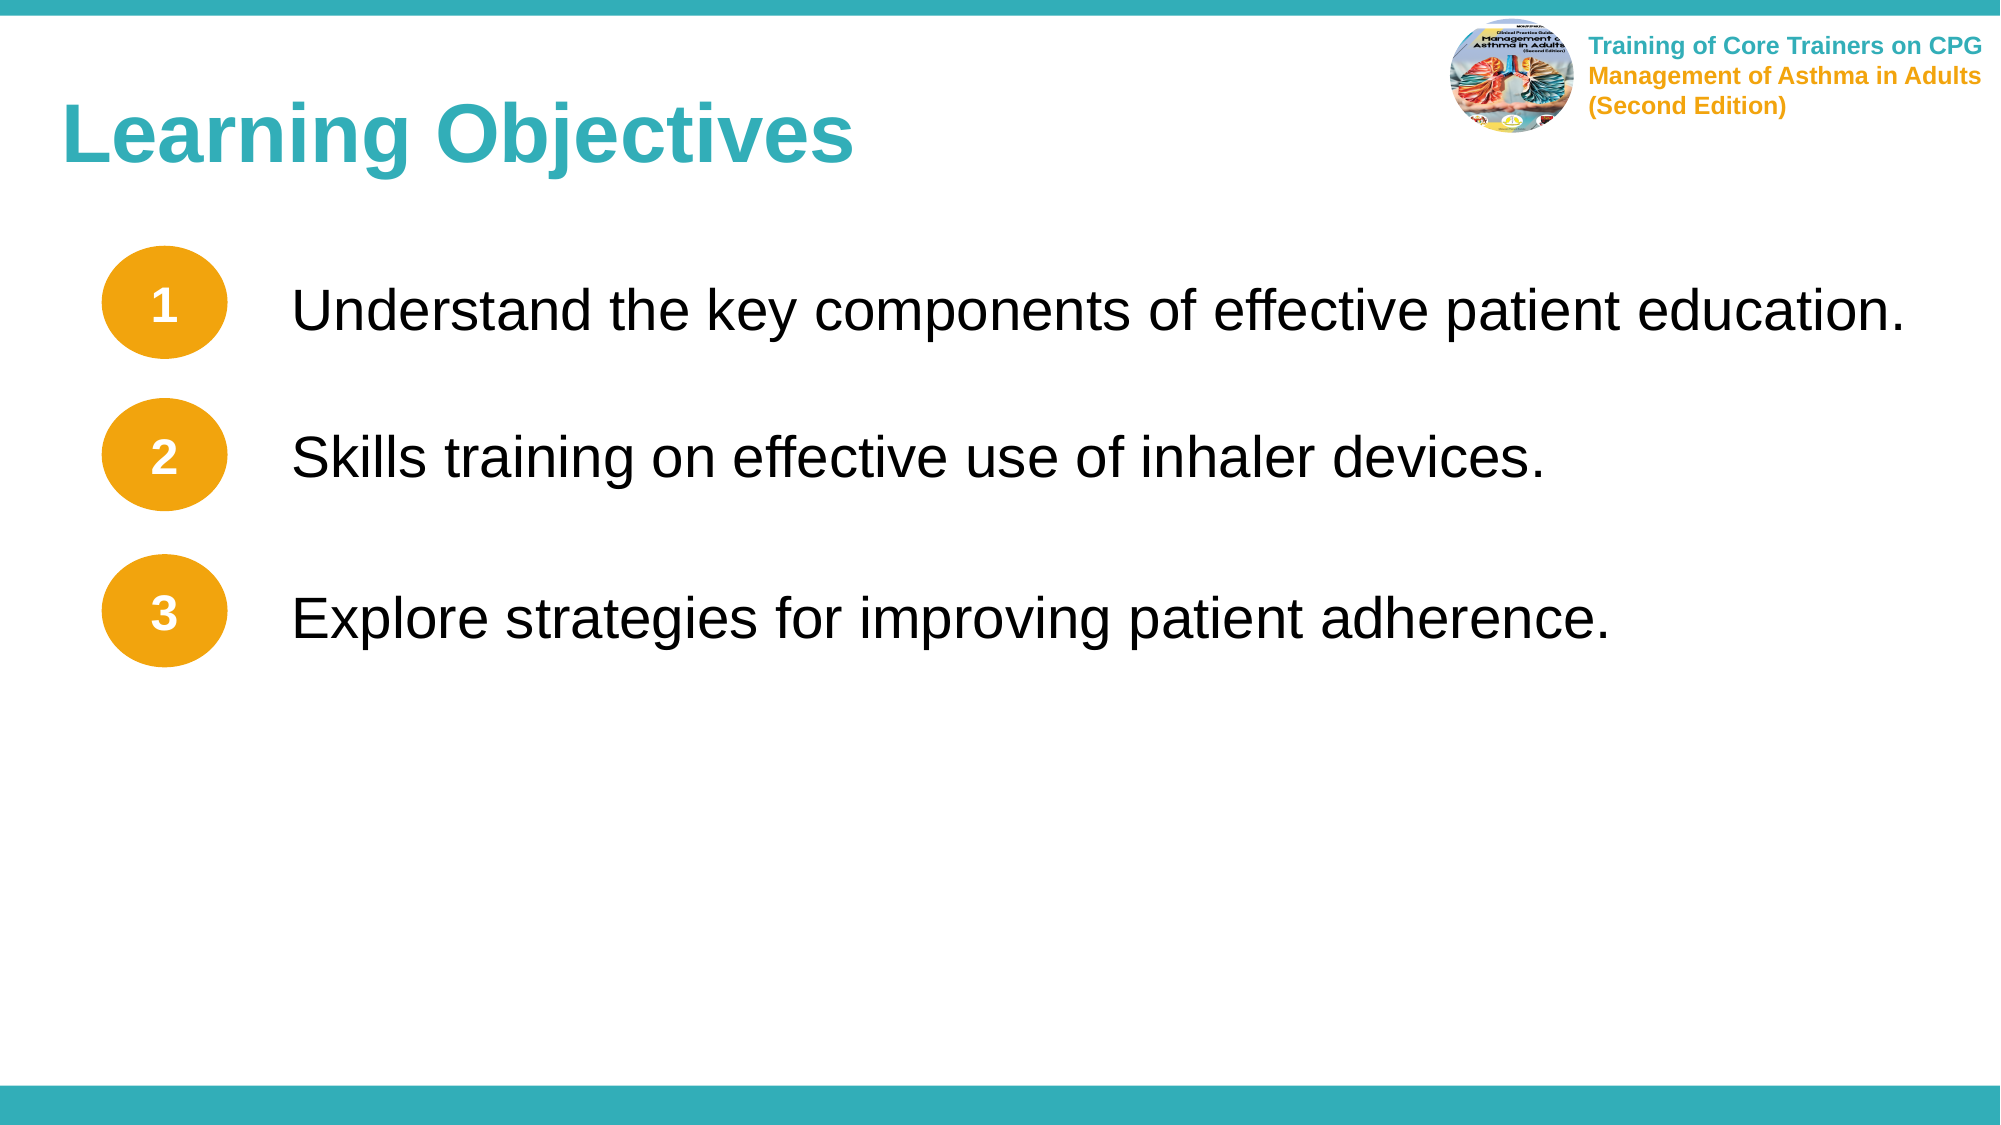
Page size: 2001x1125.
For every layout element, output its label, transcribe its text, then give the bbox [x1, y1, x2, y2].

text_box Skills training on effective use of inhaler devices. [277, 411, 1606, 497]
text_box 2 [99, 395, 230, 514]
text_box 1 [99, 243, 230, 361]
picture [1451, 18, 1573, 65]
text_box Explore strategies for improving patient adherence. [277, 572, 1825, 658]
text_box 3 [99, 552, 230, 670]
list Learning Objectives [46, 65, 2000, 192]
text_box Understand the key components of effective patient education. [277, 264, 1929, 350]
